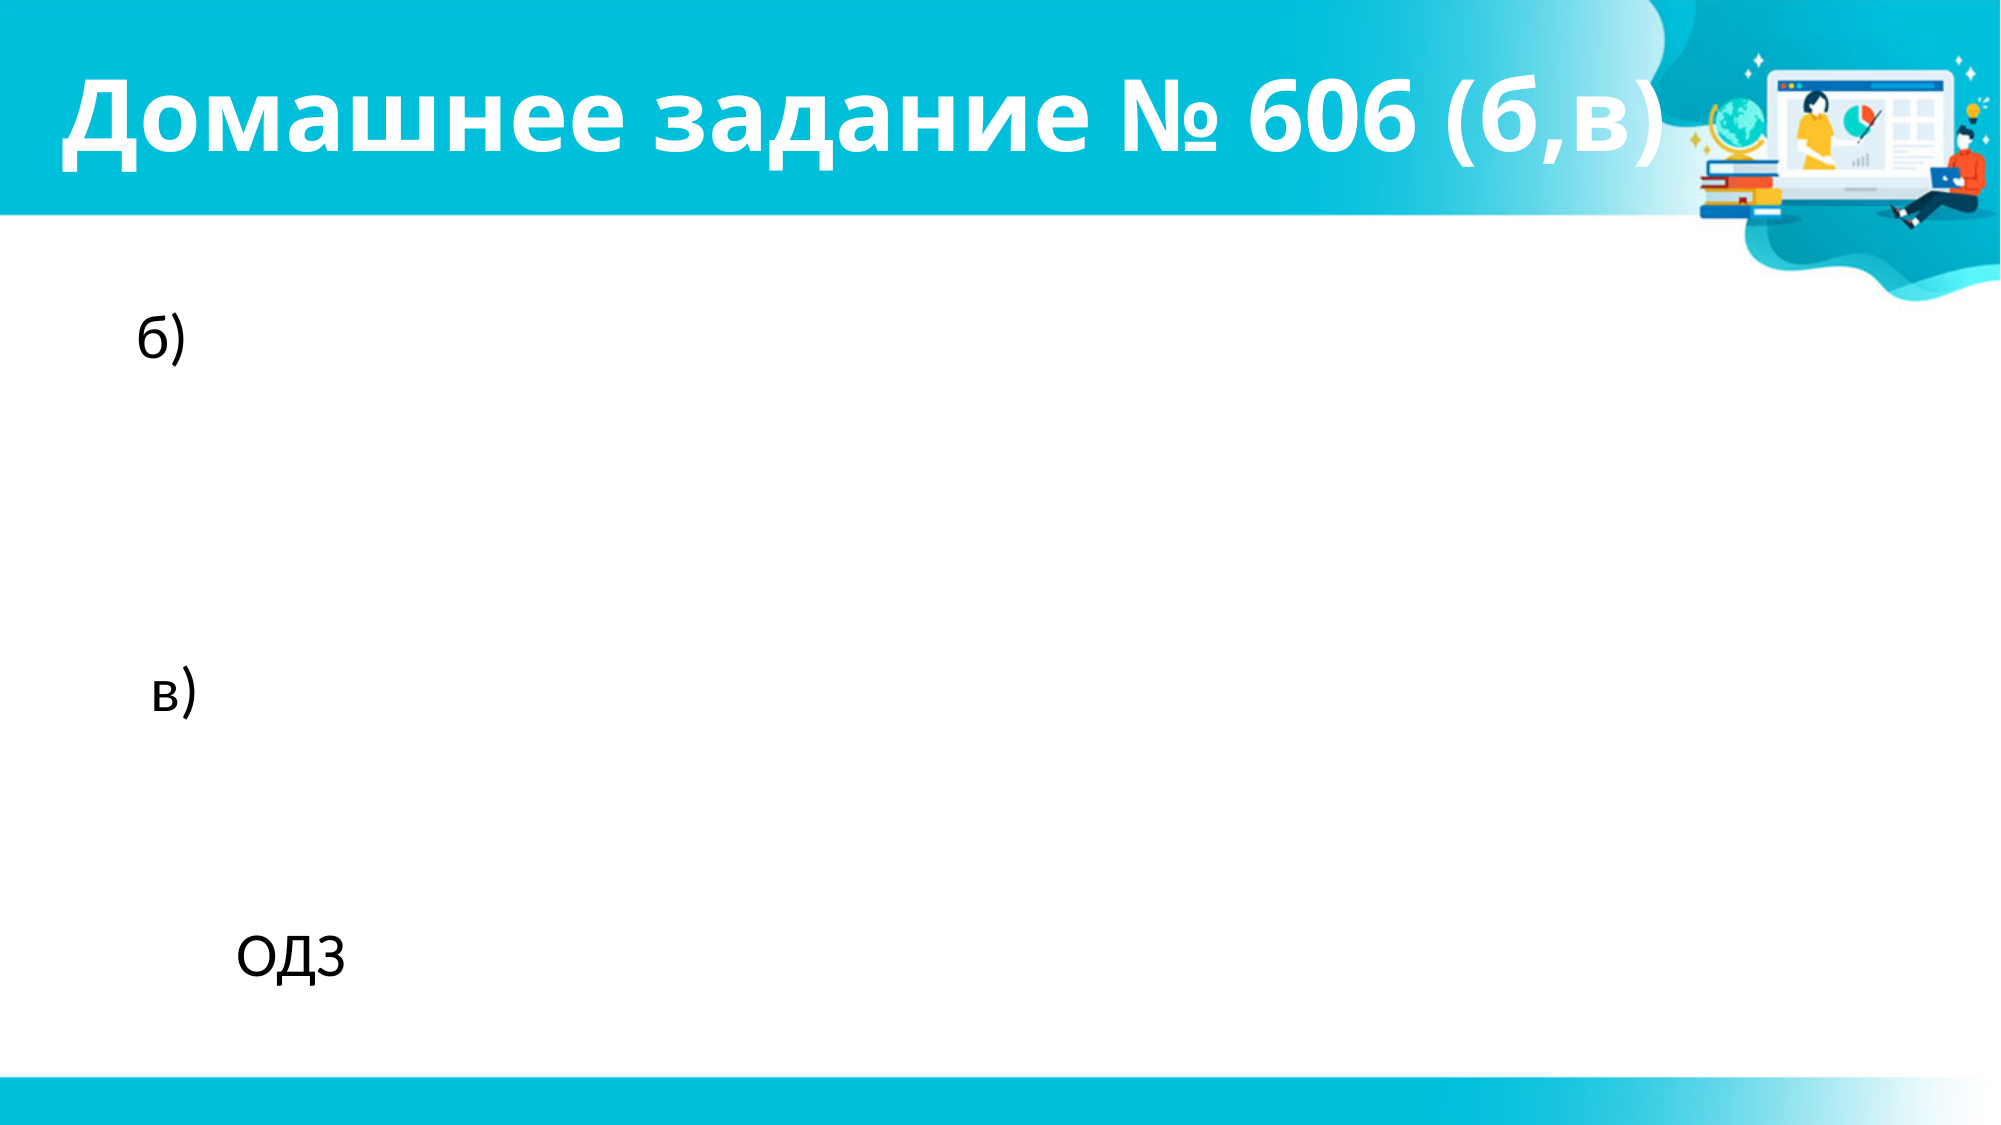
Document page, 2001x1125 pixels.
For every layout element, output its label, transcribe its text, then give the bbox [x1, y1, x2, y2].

title Домашнее задание № 606 (б,в) [47, 10, 1745, 228]
picture [0, 0, 2001, 1125]
